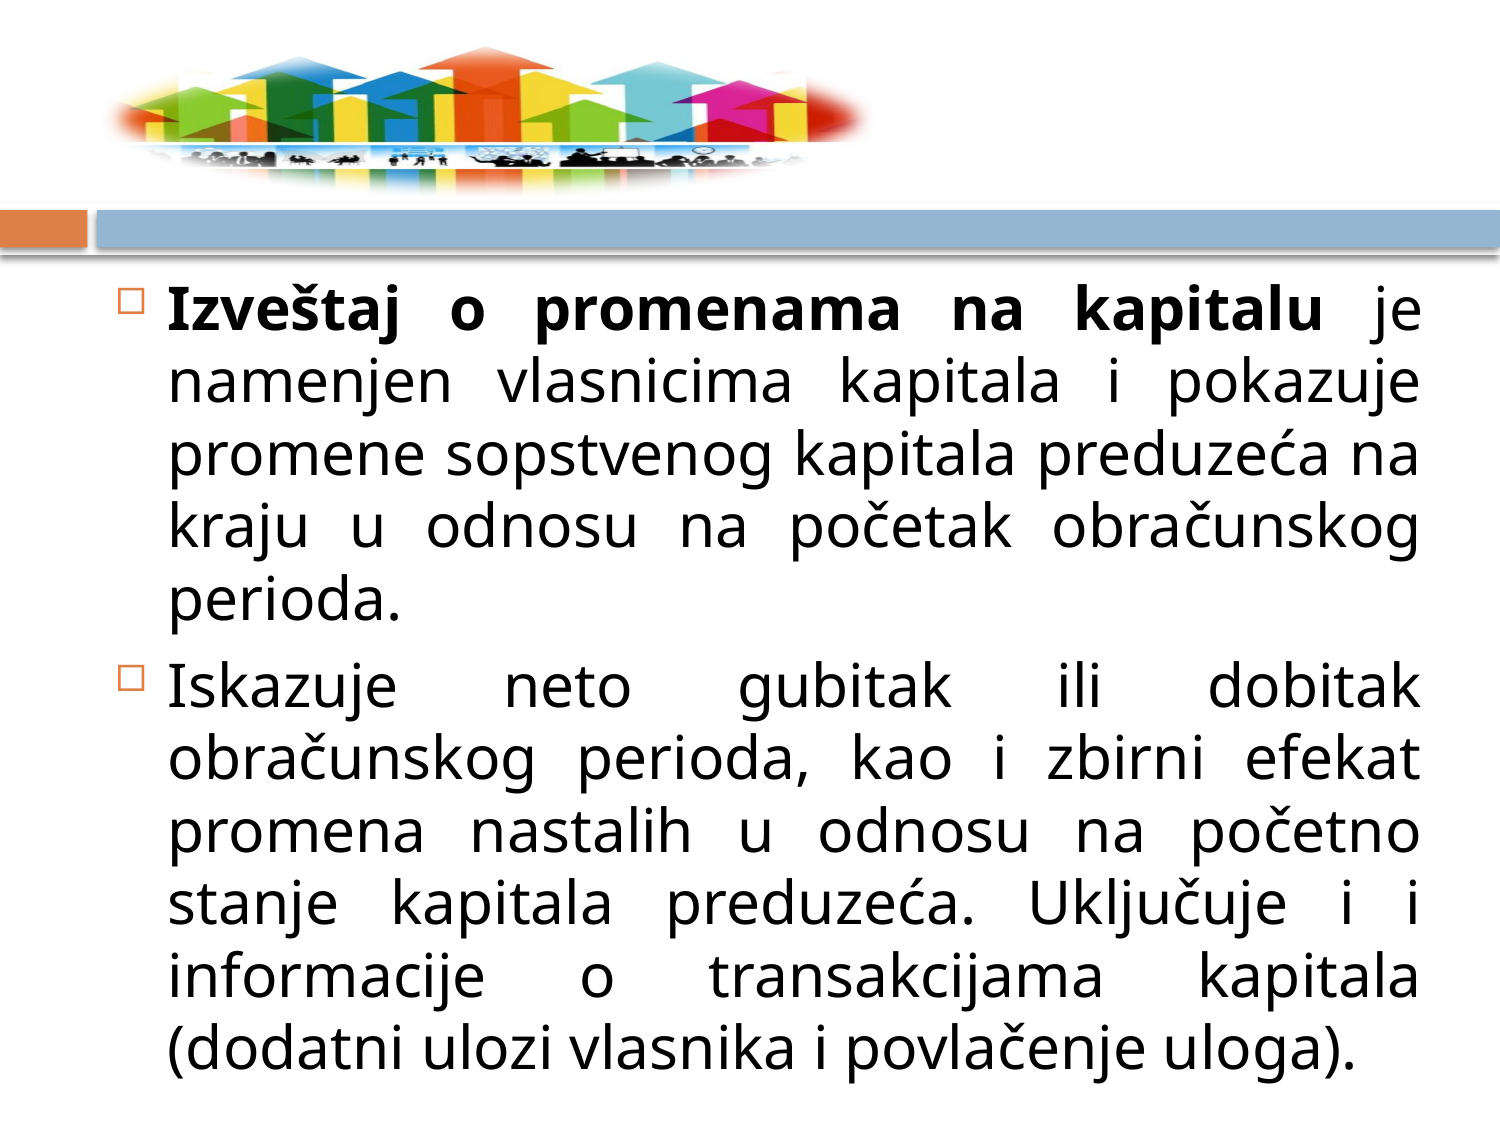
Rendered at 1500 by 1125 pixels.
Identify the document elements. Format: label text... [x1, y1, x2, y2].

picture [87, 37, 888, 201]
list Izveštaj o promenama na kapitalu je namenjen vlasnicima kapitala i pokazuje promene sopstvenog kapitala preduzeća na kraju u odnosu na početak obračunskog perioda. Iskazuje neto gubitak ili dobitak obračunskog perioda, kao i zbirni efekat promena nastalih u odnosu na početno stanje kapitala preduzeća. Uključuje i i informacije o transakcijama kapitala (dodatni ulozi vlasnika i povlačenje uloga). [100, 262, 1438, 1000]
